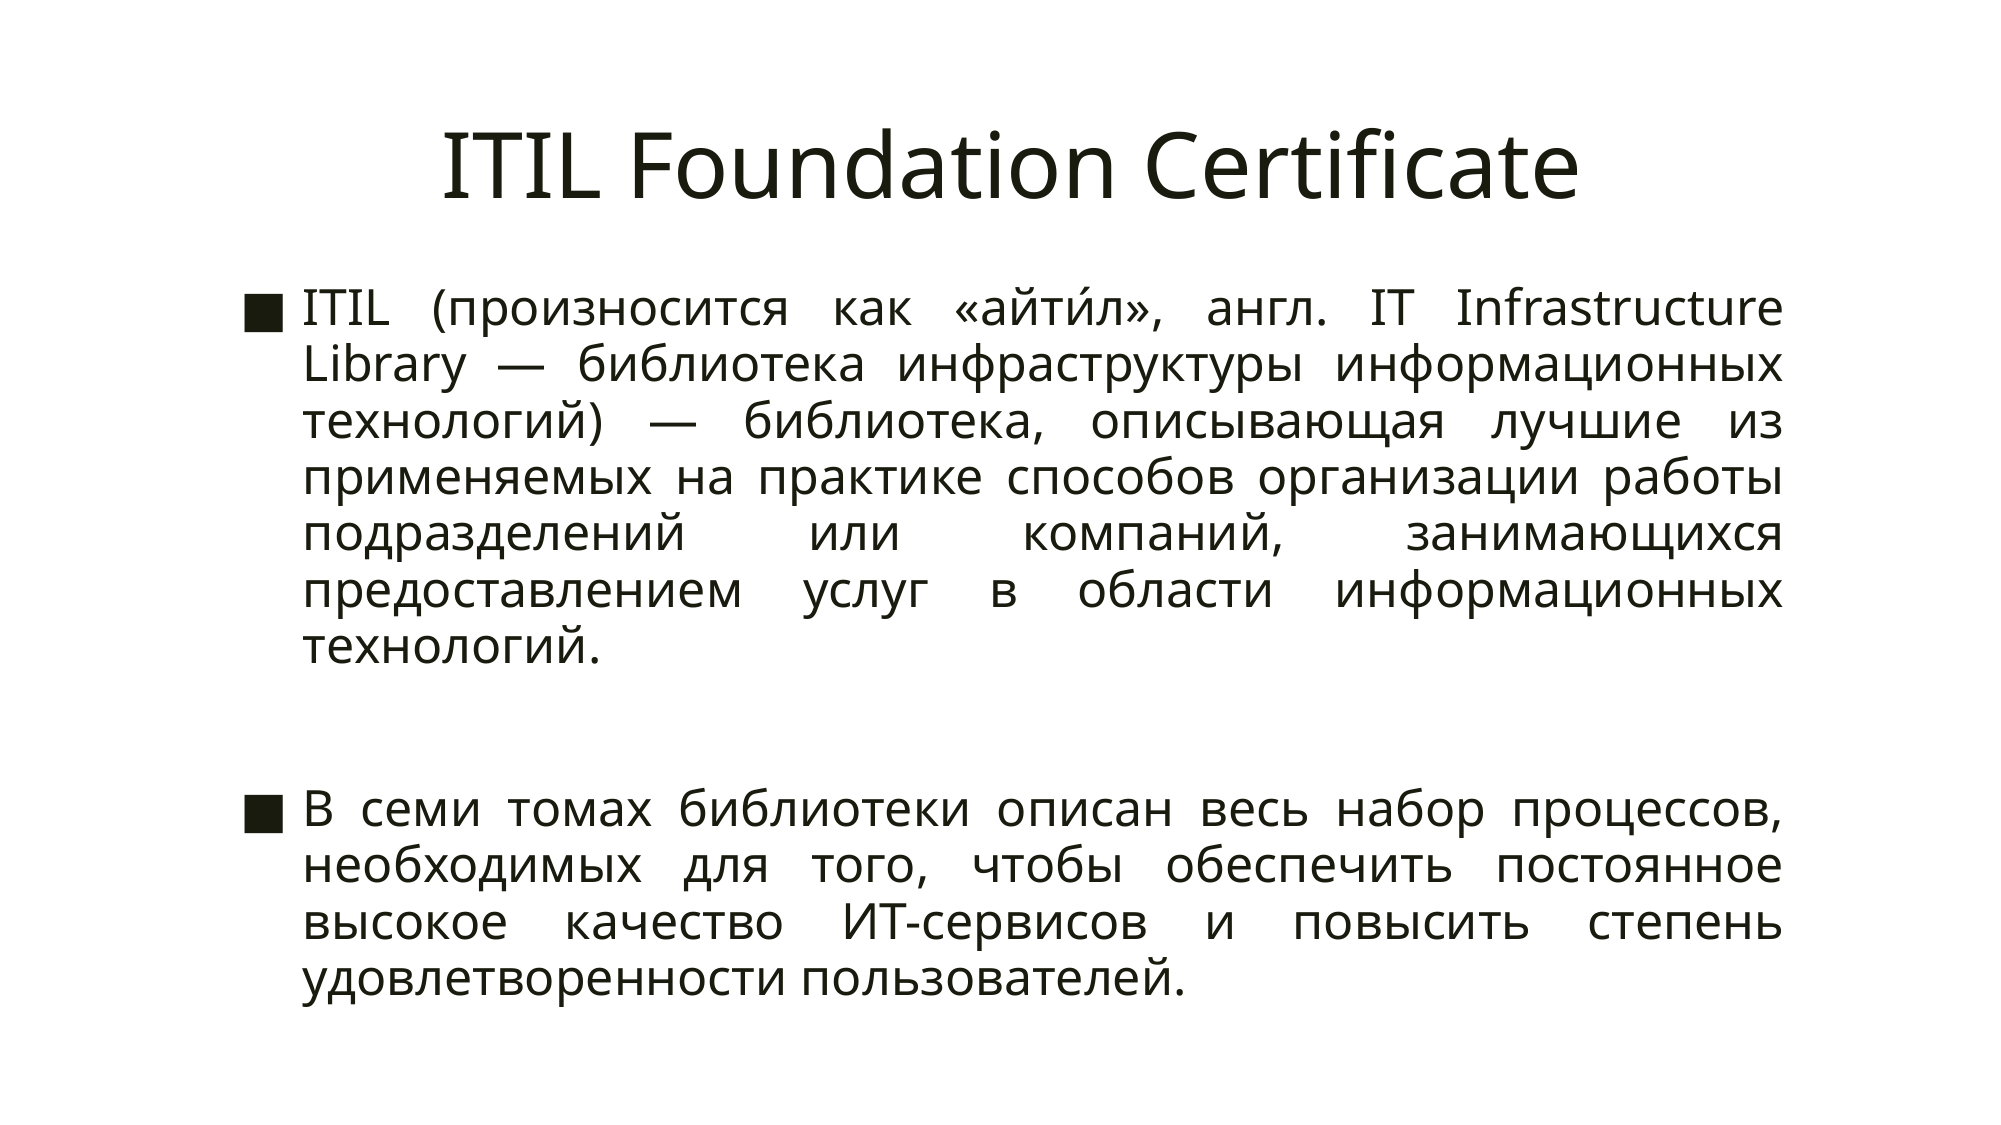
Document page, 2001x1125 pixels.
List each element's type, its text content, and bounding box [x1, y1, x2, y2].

list ITIL (произносится как «айти́л», англ. IT Infrastructure Library — библиотека инфраструктуры информационных технологий) — библиотека, описывающая лучшие из применяемых на практике способов организации работы подразделений или компаний, занимающихся предоставлением услуг в области информационных технологий. В семи томах библиотеки описан весь набор процессов, необходимых для того, чтобы обеспечить постоянное высокое качество ИТ-сервисов и повысить степень удовлетворенности пользователей. [225, 272, 1800, 963]
title ITIL Foundation Certificate [225, 112, 1800, 248]
